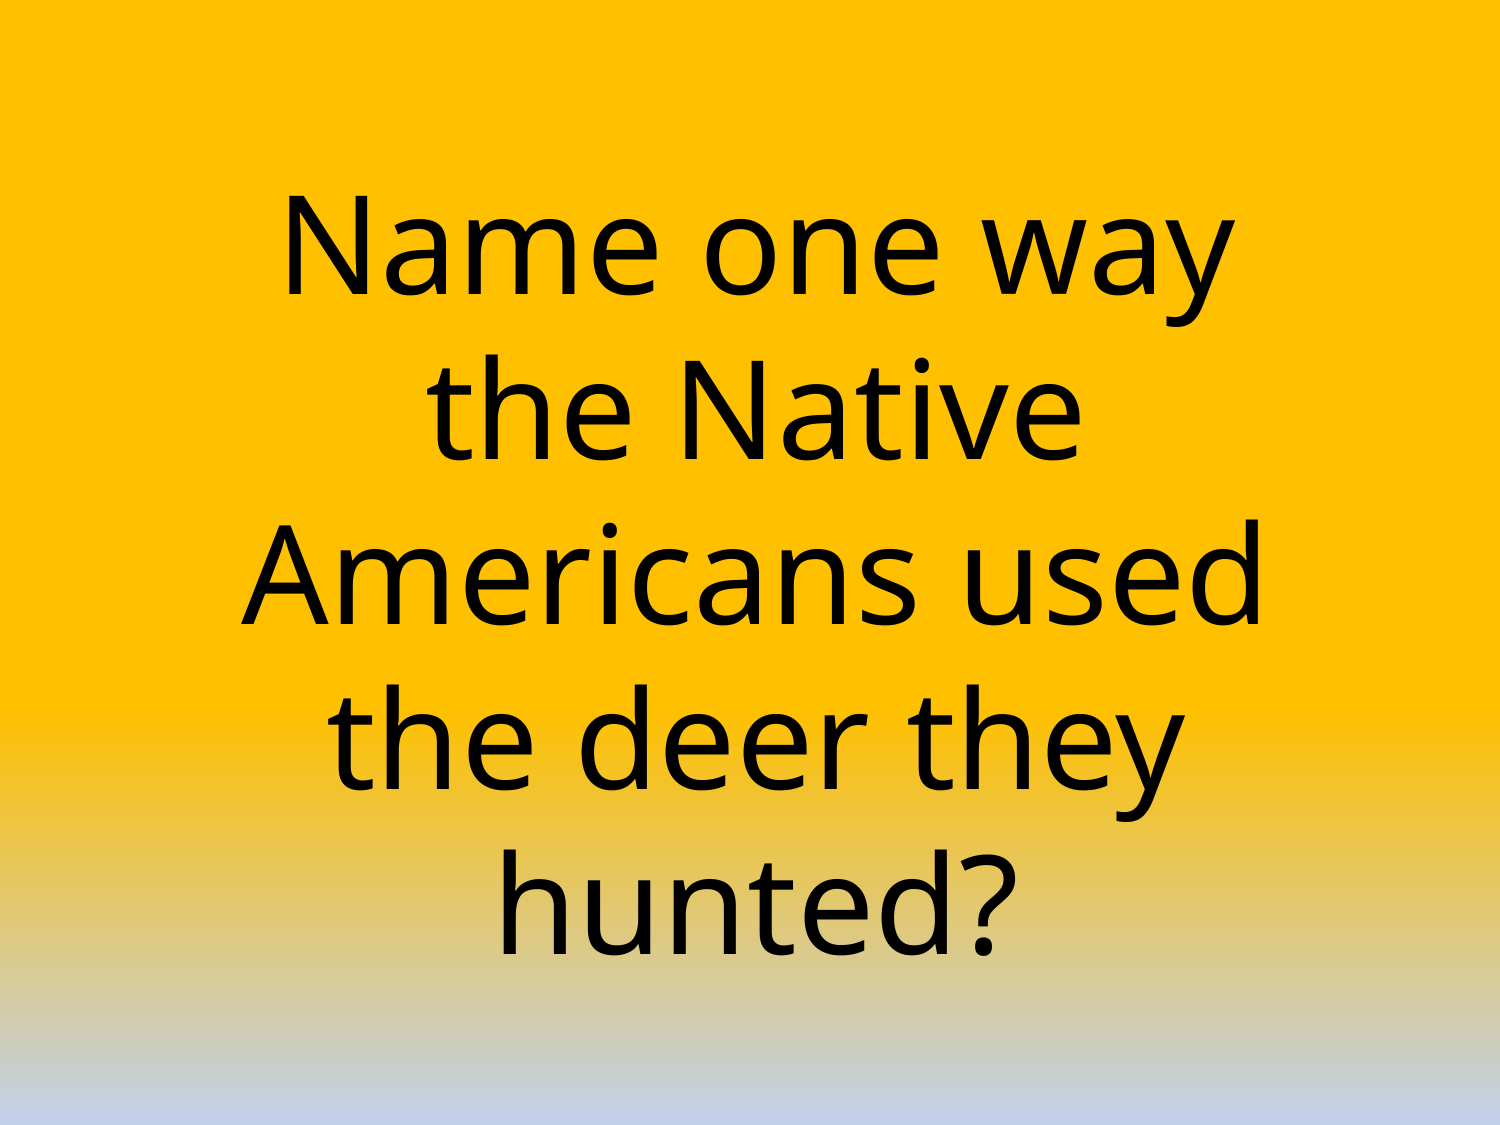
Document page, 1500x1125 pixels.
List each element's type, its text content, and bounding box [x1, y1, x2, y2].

text_box Name one way the Native Americans used the deer they hunted? [162, 149, 1350, 990]
